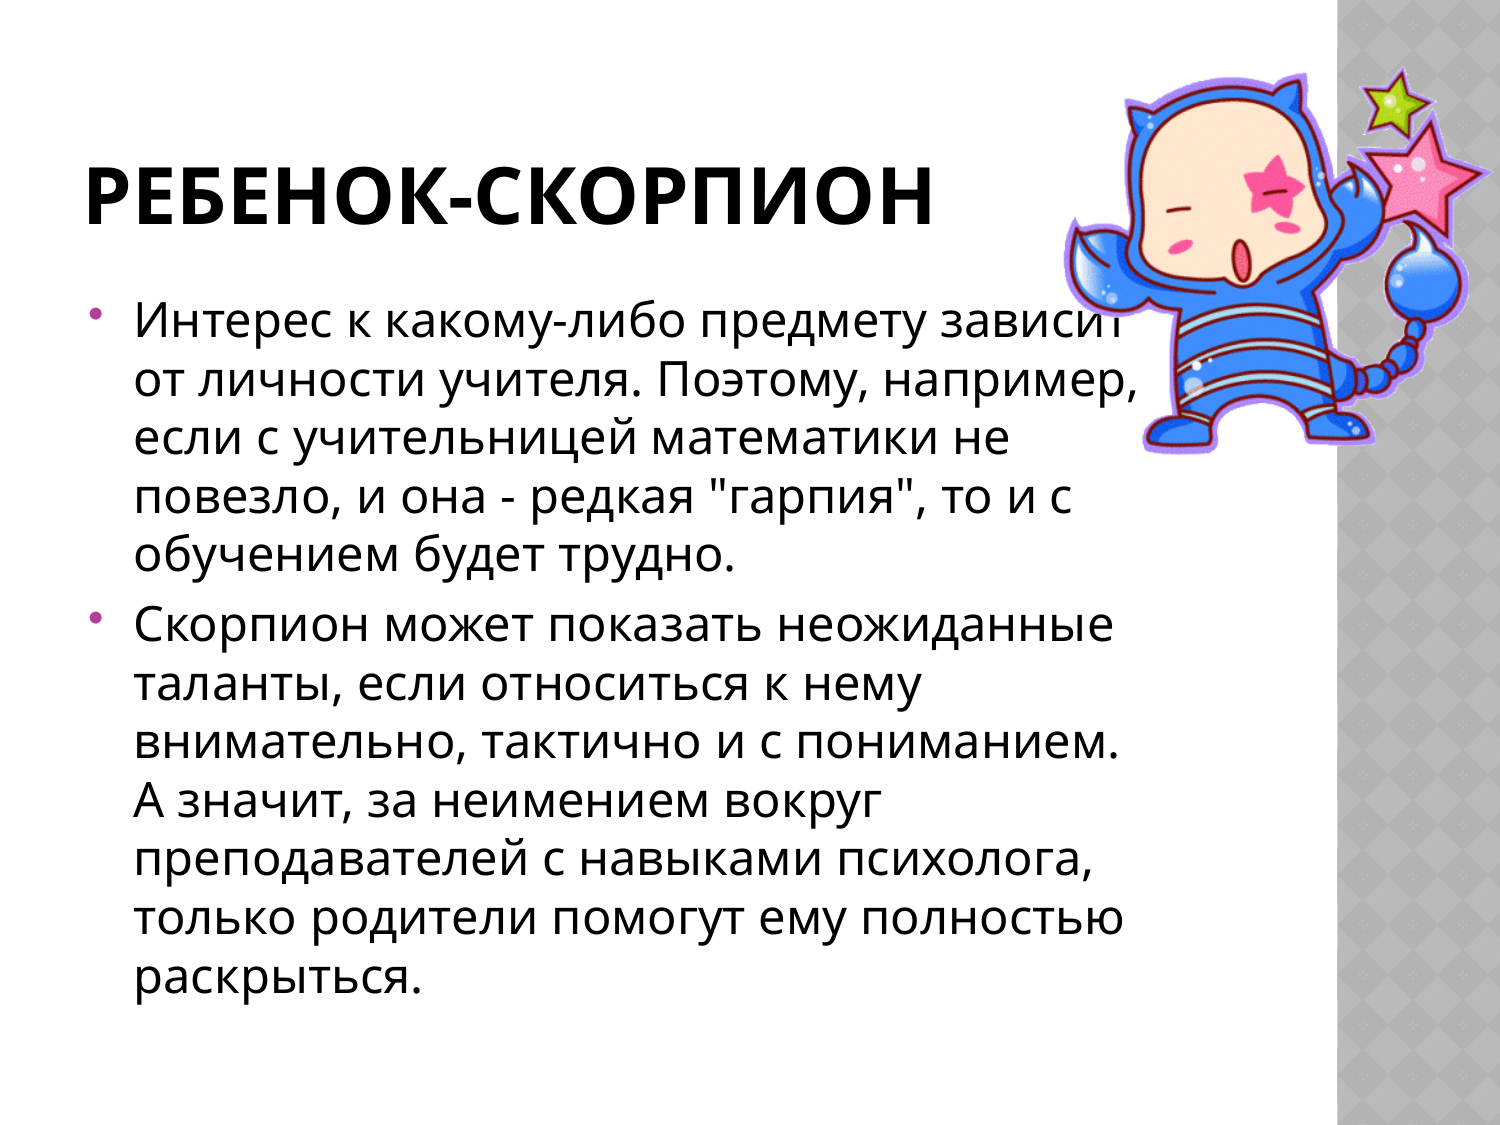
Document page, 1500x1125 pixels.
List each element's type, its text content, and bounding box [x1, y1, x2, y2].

list Интерес к какому-либо предмету зависит от личности учителя. Поэтому, например, если с учительницей математики не повезло, и она - редкая "гарпия", то и с обучением будет трудно. Скорпион может показать неожиданные таланты, если относиться к нему внимательно, тактично и с пониманием. А значит, за неимением вокруг преподавателей с навыками психолога, только родители помогут ему полностью раскрыться. [75, 281, 1161, 1059]
picture [1060, 46, 1500, 481]
title Ребенок-скорпион [75, 52, 1054, 240]
